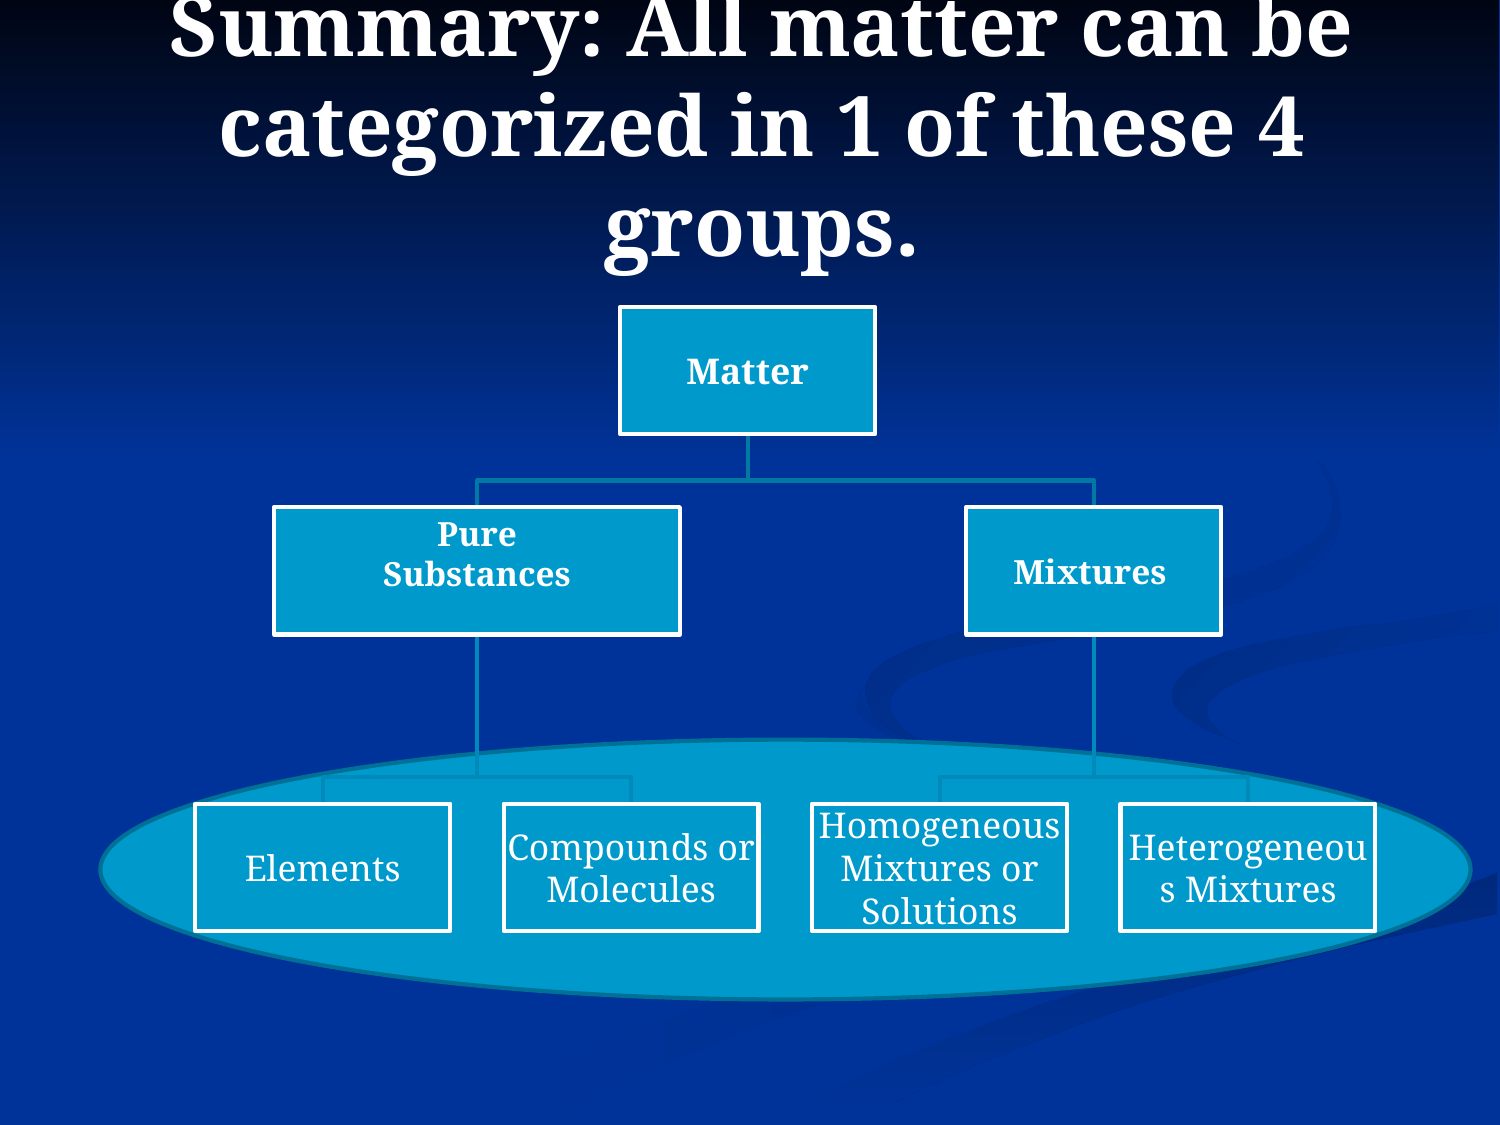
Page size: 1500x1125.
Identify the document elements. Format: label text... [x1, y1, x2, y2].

text_box [98, 803, 189, 936]
text_box [1382, 803, 1473, 936]
title Summary: All matter can be categorized in 1 of these 4 groups. [76, 42, 1448, 204]
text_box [194, 290, 1377, 1083]
